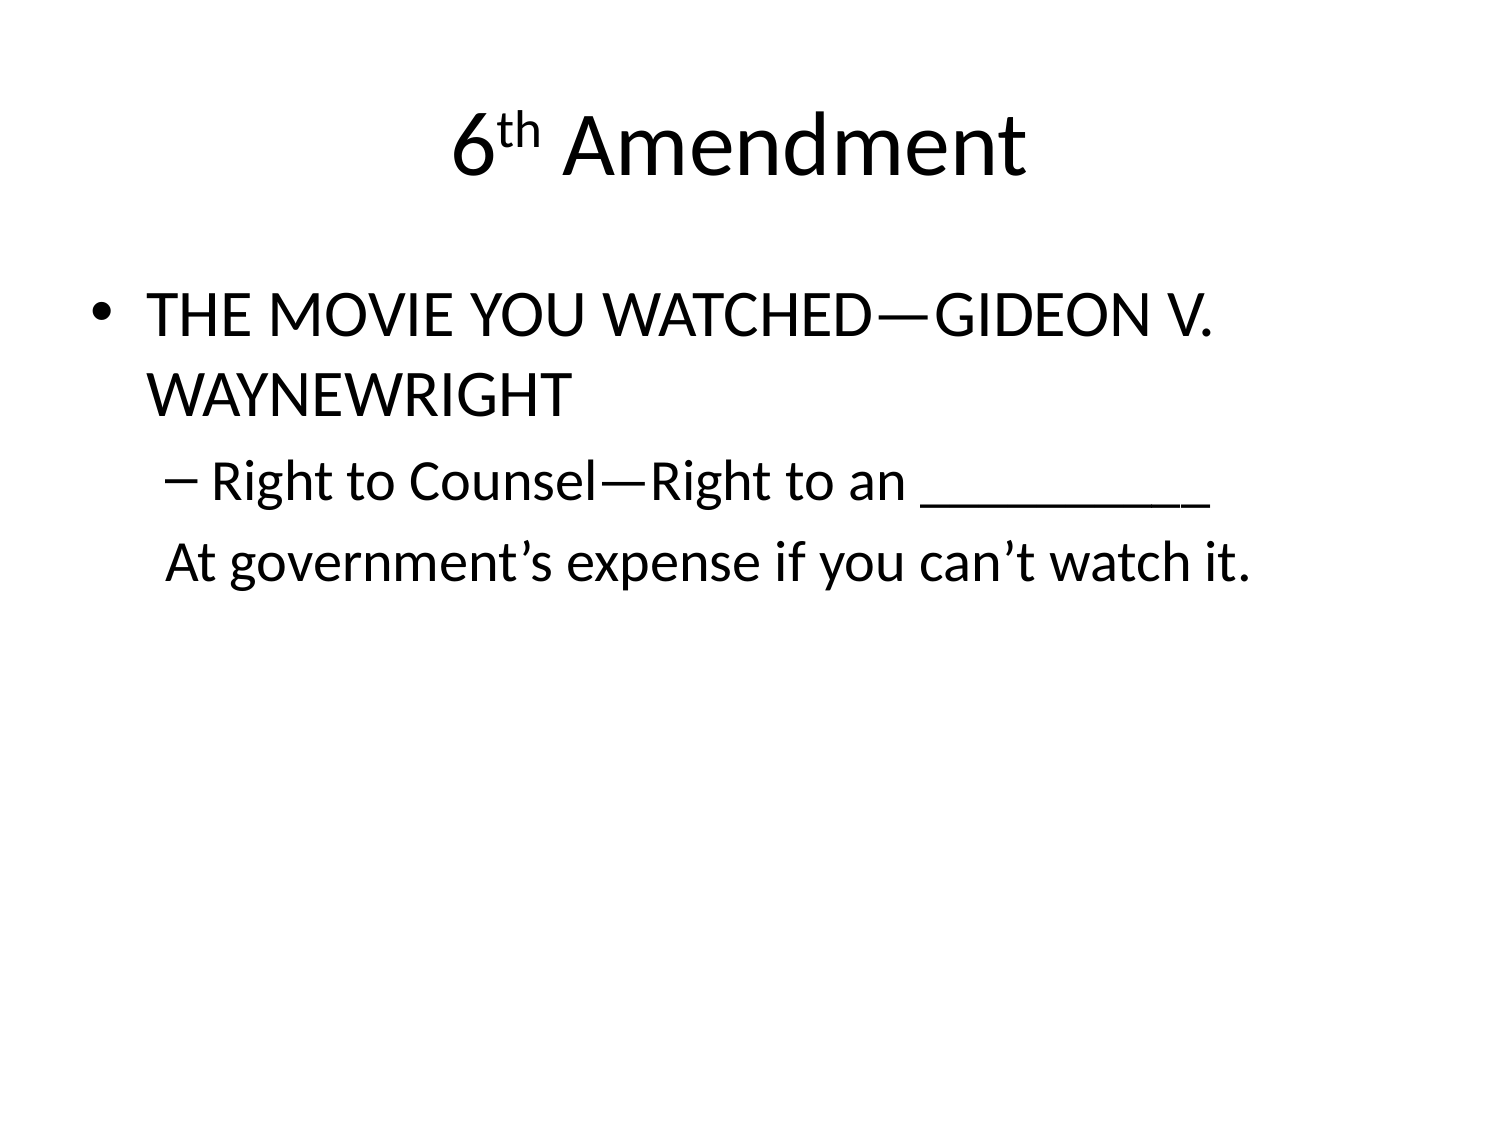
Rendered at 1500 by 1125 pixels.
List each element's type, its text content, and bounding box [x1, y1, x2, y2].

list THE MOVIE YOU WATCHED—GIDEON V. WAYNEWRIGHT Right to Counsel—Right to an __________ At government’s expense if you can’t watch it. [75, 262, 1425, 1005]
title 6th Amendment [75, 45, 1425, 233]
